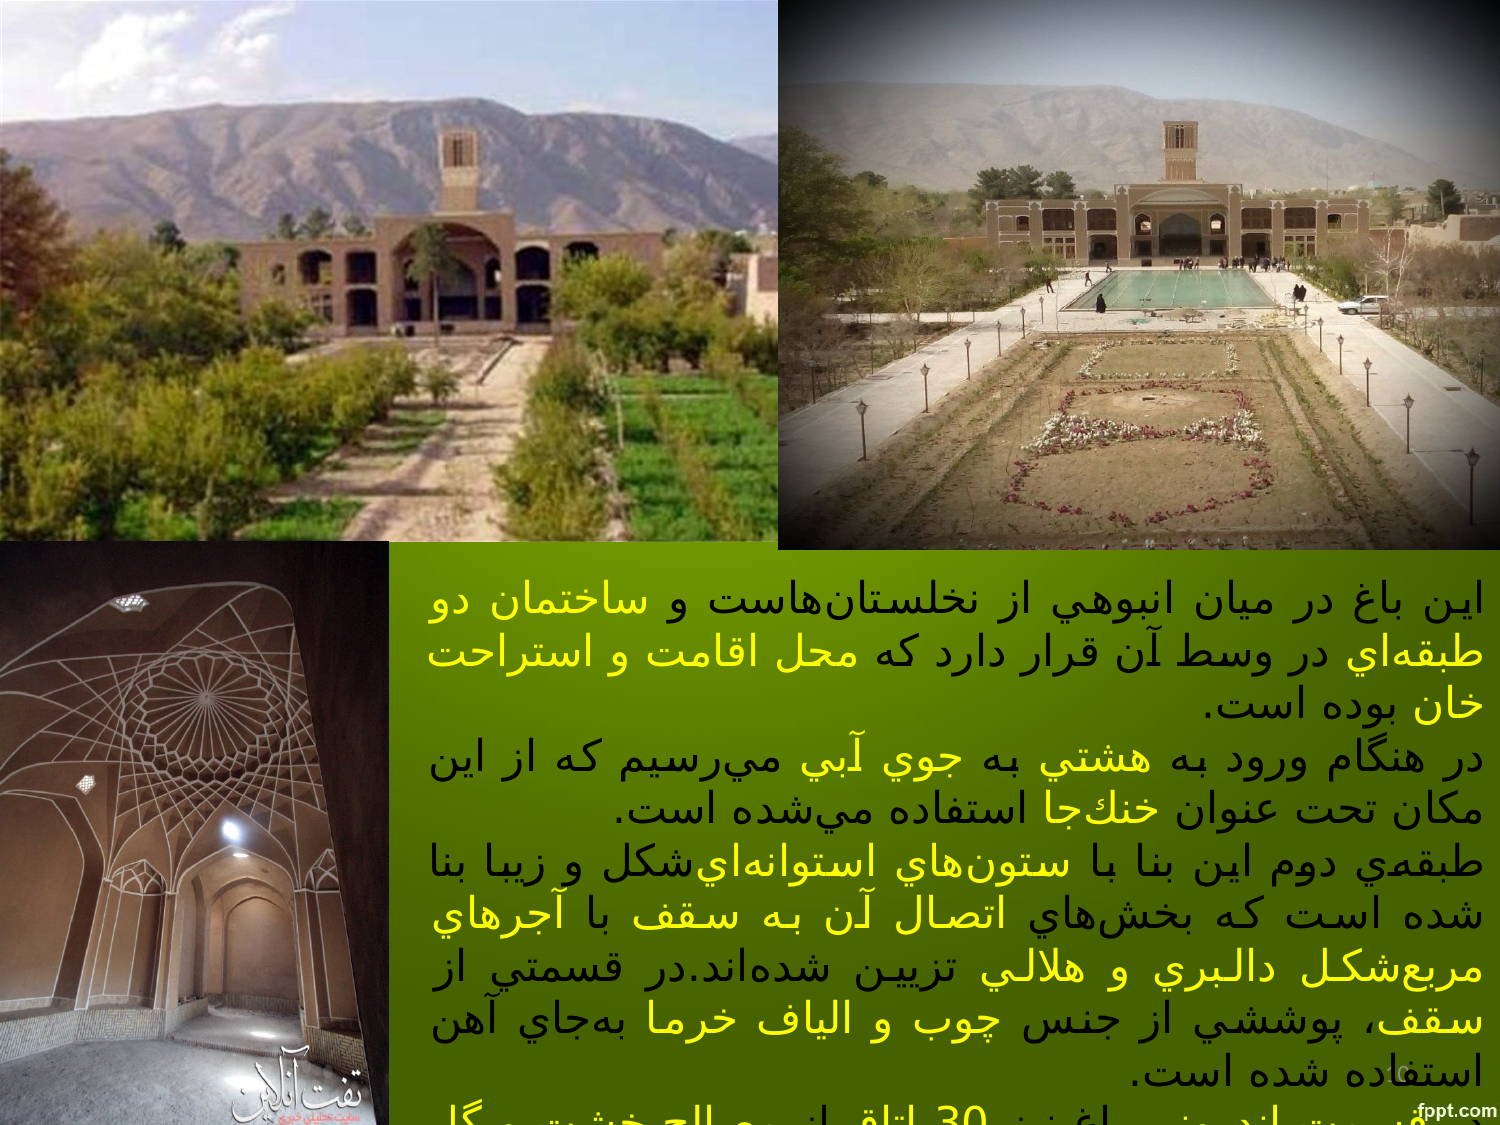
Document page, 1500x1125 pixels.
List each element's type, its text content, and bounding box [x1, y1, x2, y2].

text_box اين باغ در ميان انبوهي از نخلستان‌هاست و ساختمان دو طبقه‌اي در وسط آن قرار دارد كه محل اقامت و استراحت خان بوده است. در هنگام ورود به هشتي به جوي آبي مي‌رسيم كه از اين مكان تحت عنوان خنك‌جا استفاده مي‌شده است. طبقه‌ي دوم اين بنا با ستون‌هاي استوانه‌اي‌شكل و زيبا بنا شده است كه بخش‌هاي اتصال آن به سقف با آجرهاي مربع‌شكل دالبري و هلالي تزيين شده‌اند.در قسمتي از سقف، پوششي از جنس چوب و الياف خرما به‌جاي آهن استفاده شده است. در قسمت اندروني باغ نيز 30 اتاق از مصالح خشت و گل وجود دارند كه محل زندگي رعيت‌هايي بوده‌اند كه براي خان كار مي‌كردند [411, 562, 1500, 1125]
slide_number 10 [1074, 1042, 1425, 1103]
picture [0, 0, 1500, 1125]
